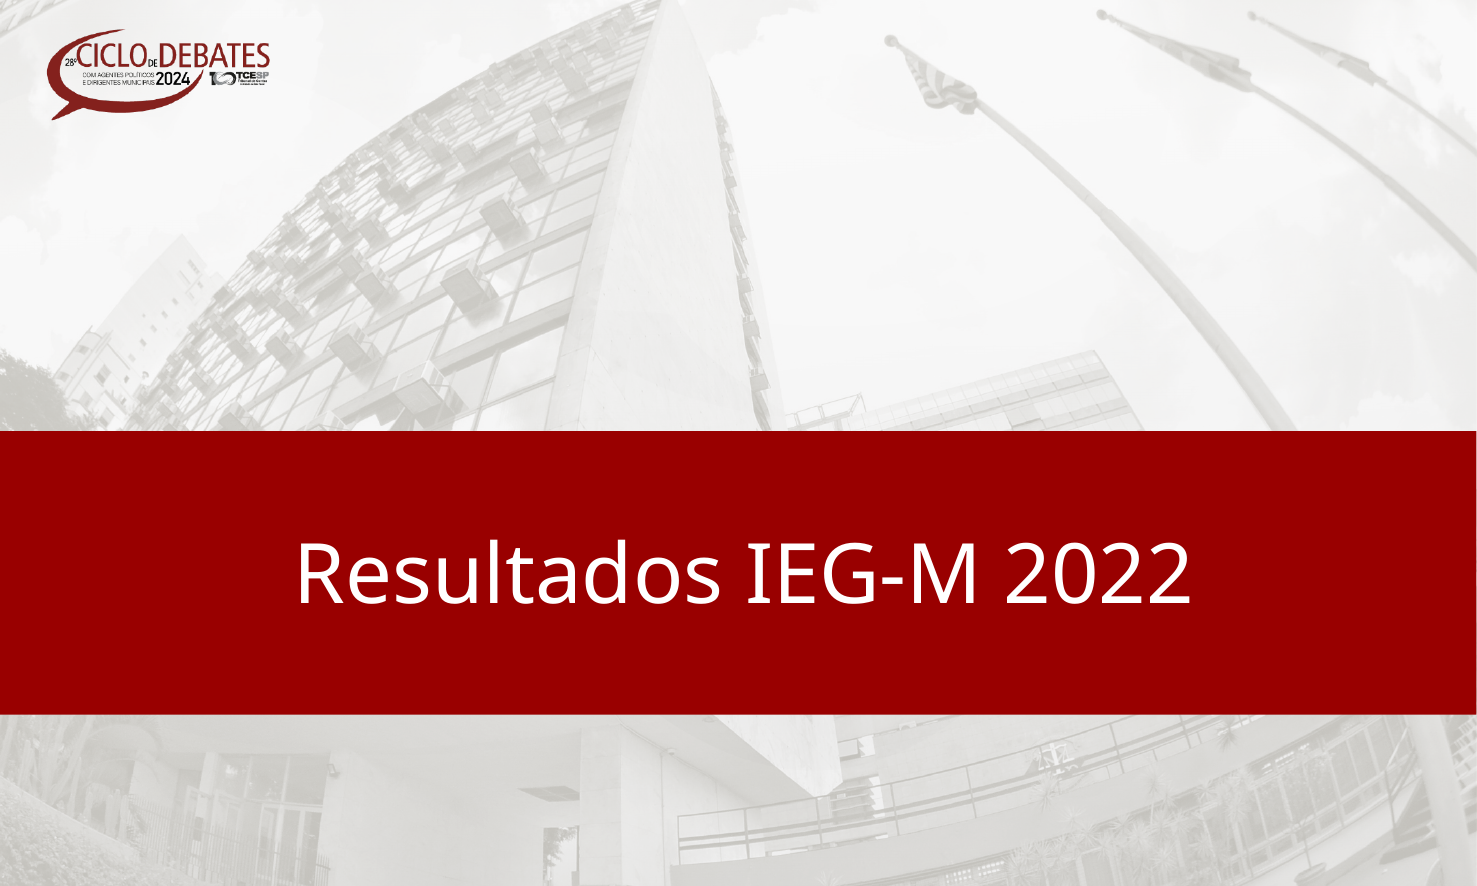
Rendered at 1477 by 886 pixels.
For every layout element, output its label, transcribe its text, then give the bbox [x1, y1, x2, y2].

picture [0, 0, 345, 154]
text_box Resultados IEG-M 2022 [123, 512, 1365, 628]
